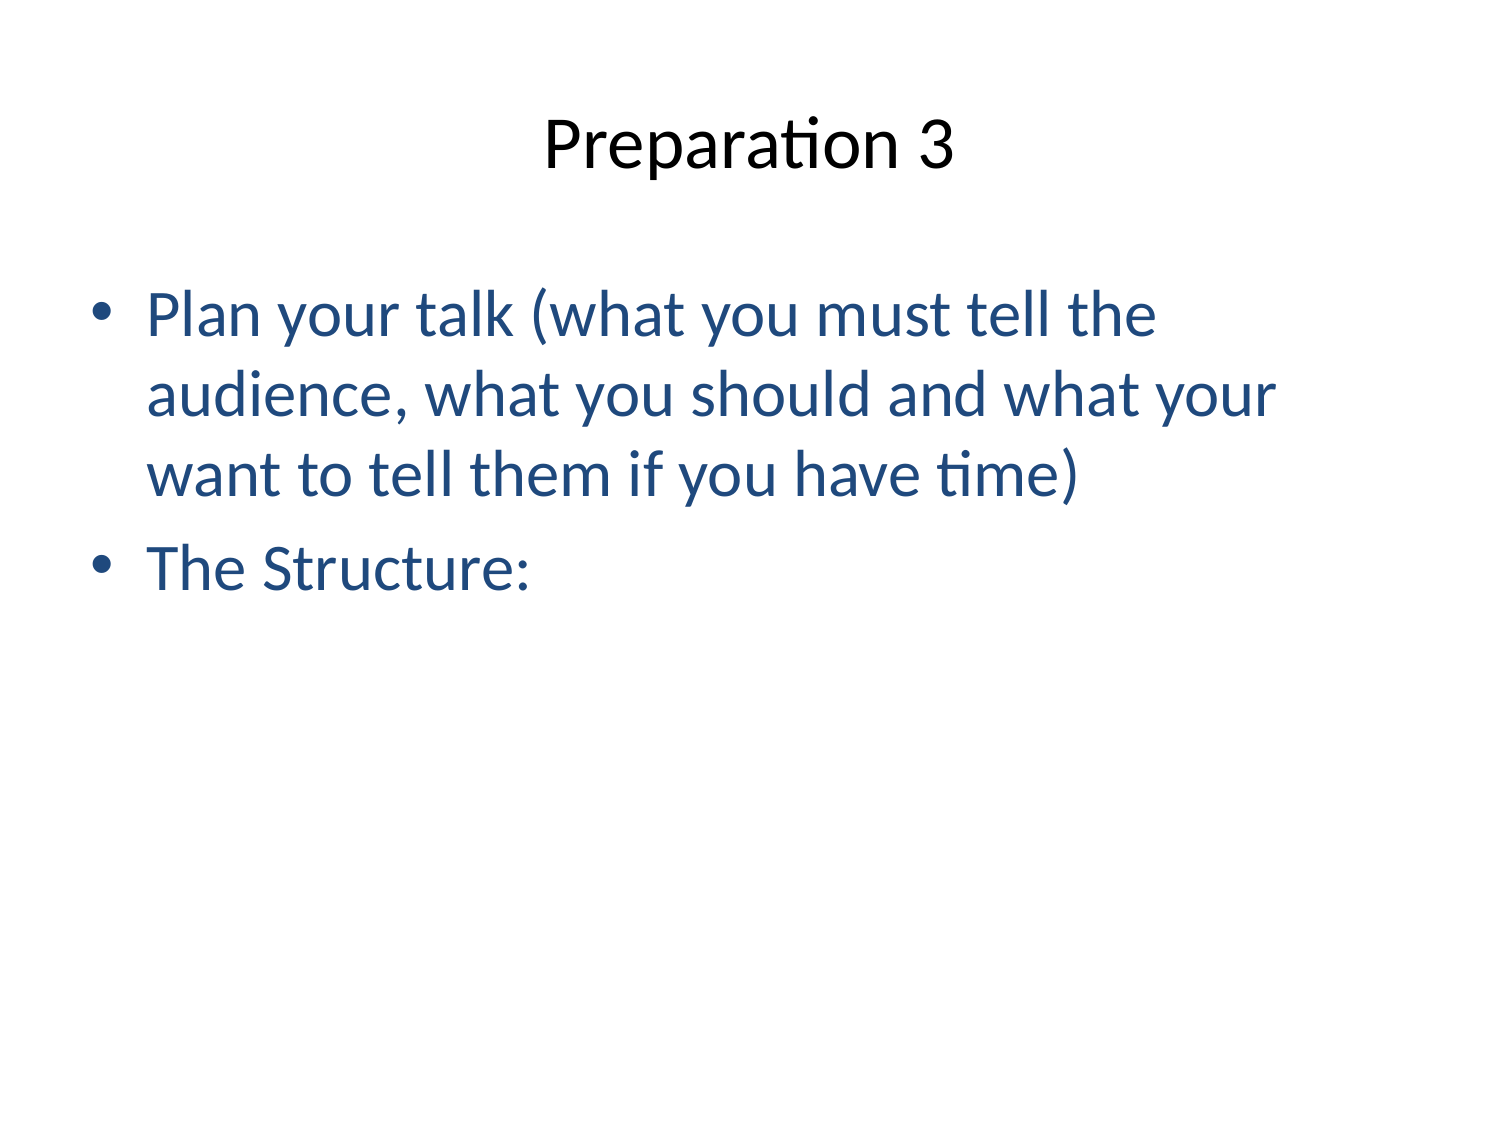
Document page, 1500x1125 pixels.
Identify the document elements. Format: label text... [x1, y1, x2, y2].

list Plan your talk (what you must tell the audience, what you should and what your want to tell them if you have time) The Structure: [75, 262, 1425, 1005]
title Preparation 3 [75, 45, 1425, 233]
